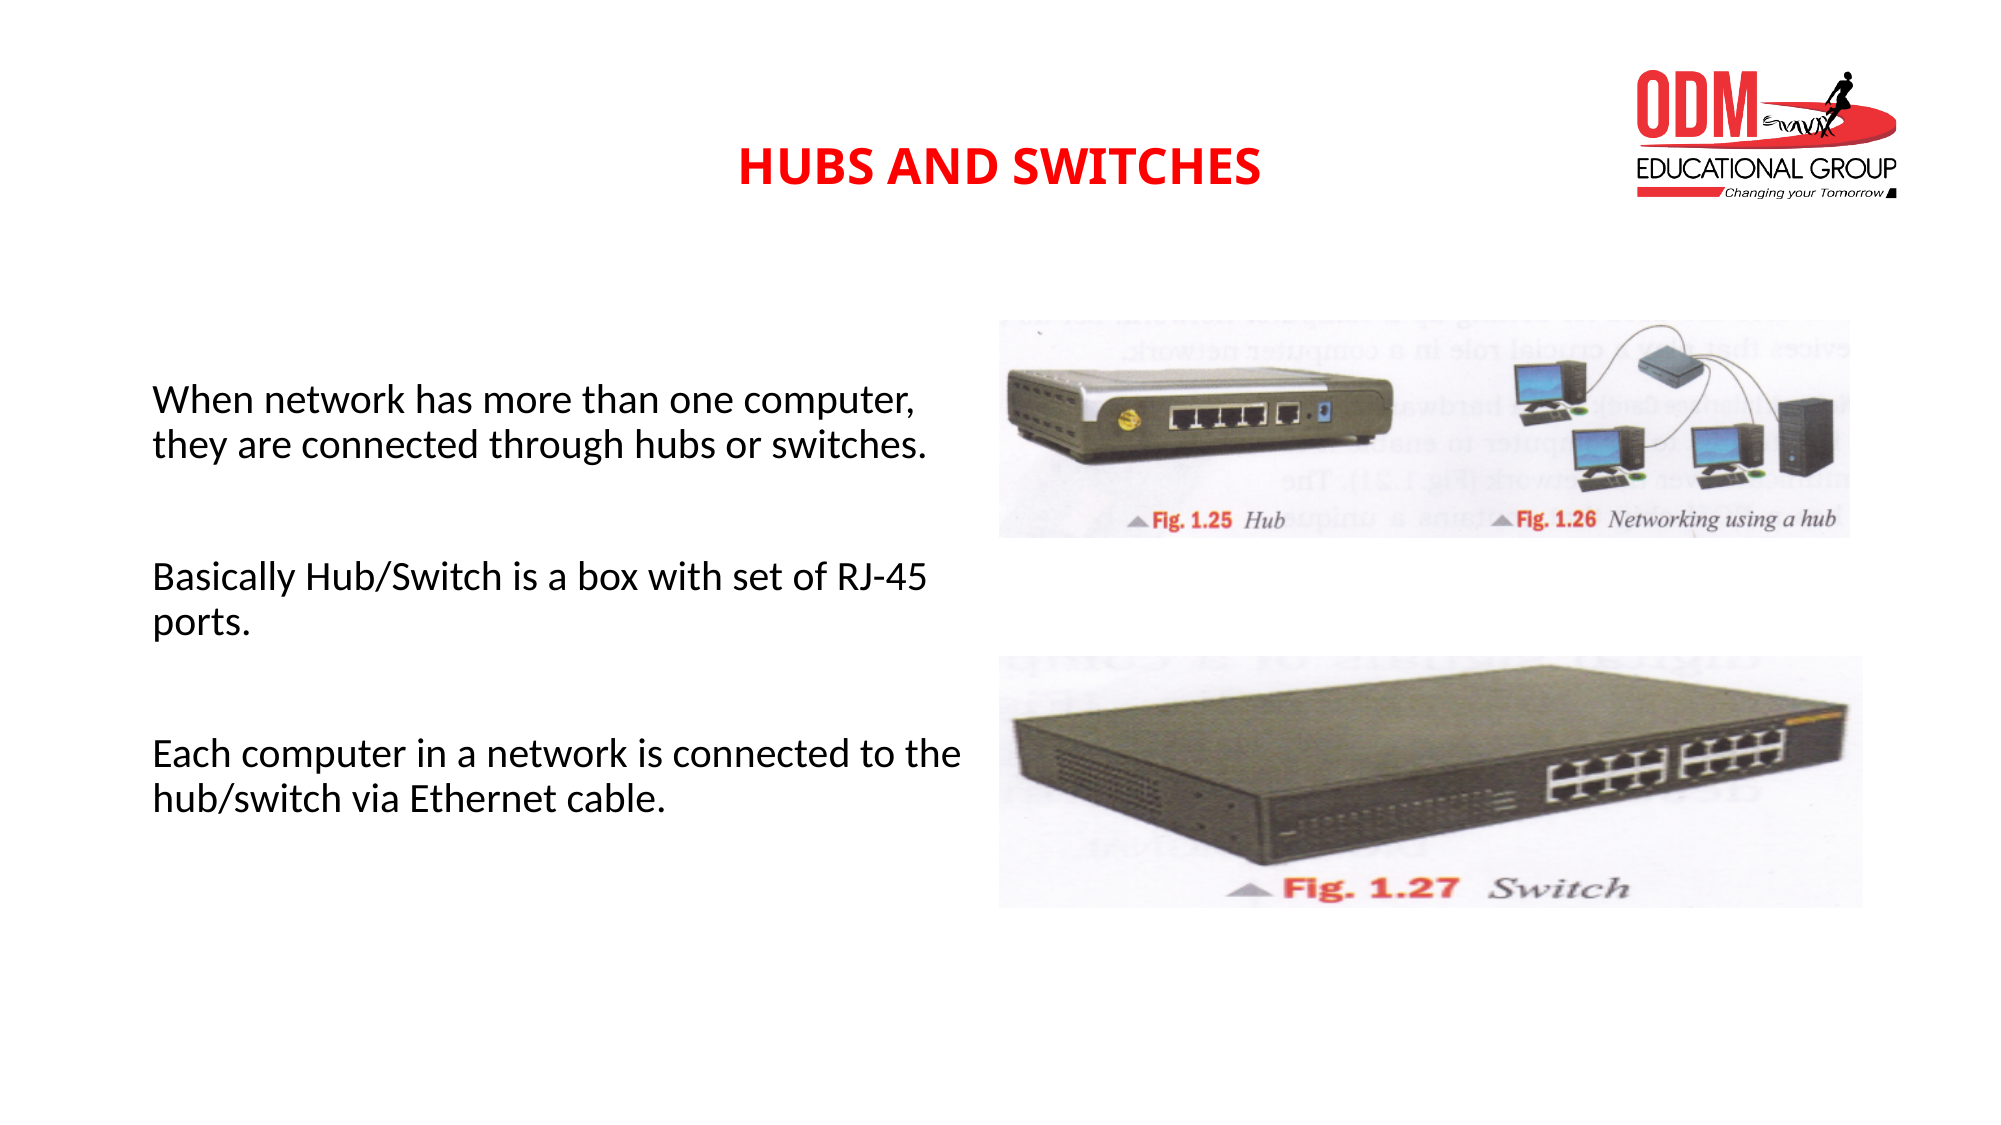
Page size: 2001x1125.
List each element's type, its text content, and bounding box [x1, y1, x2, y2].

title HUBS AND SWITCHES [137, 59, 1863, 278]
picture [999, 656, 1863, 908]
list When network has more than one computer, they are connected through hubs or switches. Basically Hub/Switch is a box with set of RJ-45 ports. Each computer in a network is connected to the hub/switch via Ethernet cable. [137, 299, 988, 1014]
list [999, 320, 1850, 538]
text_box [1637, 70, 1897, 199]
